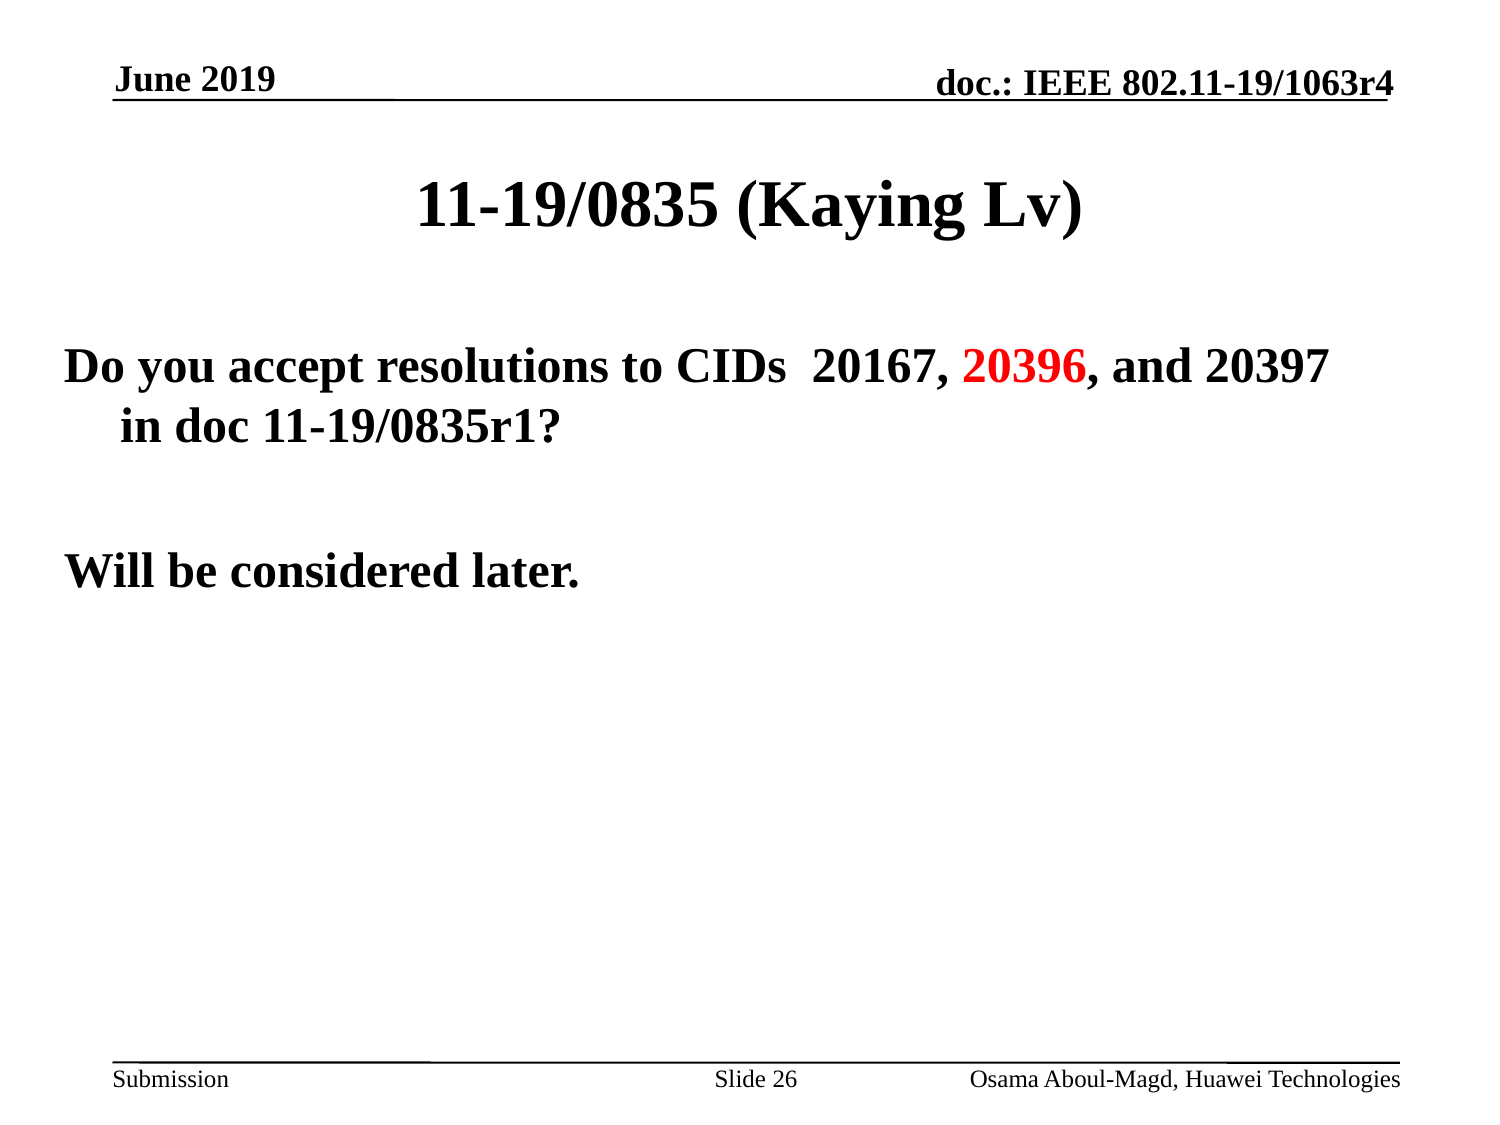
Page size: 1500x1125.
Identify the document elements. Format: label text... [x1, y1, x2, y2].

slide_number Slide 26 [712, 1061, 800, 1123]
title 11-19/0835 (Kaying Lv) [112, 112, 1388, 288]
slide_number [114, 54, 423, 100]
list Do you accept resolutions to CIDs 20167, 20396, and 20397 in doc 11-19/0835r1? Will be considered later. [48, 324, 1388, 926]
footer Osama Aboul-Magd, Huawei Technologies [878, 1061, 1402, 1093]
